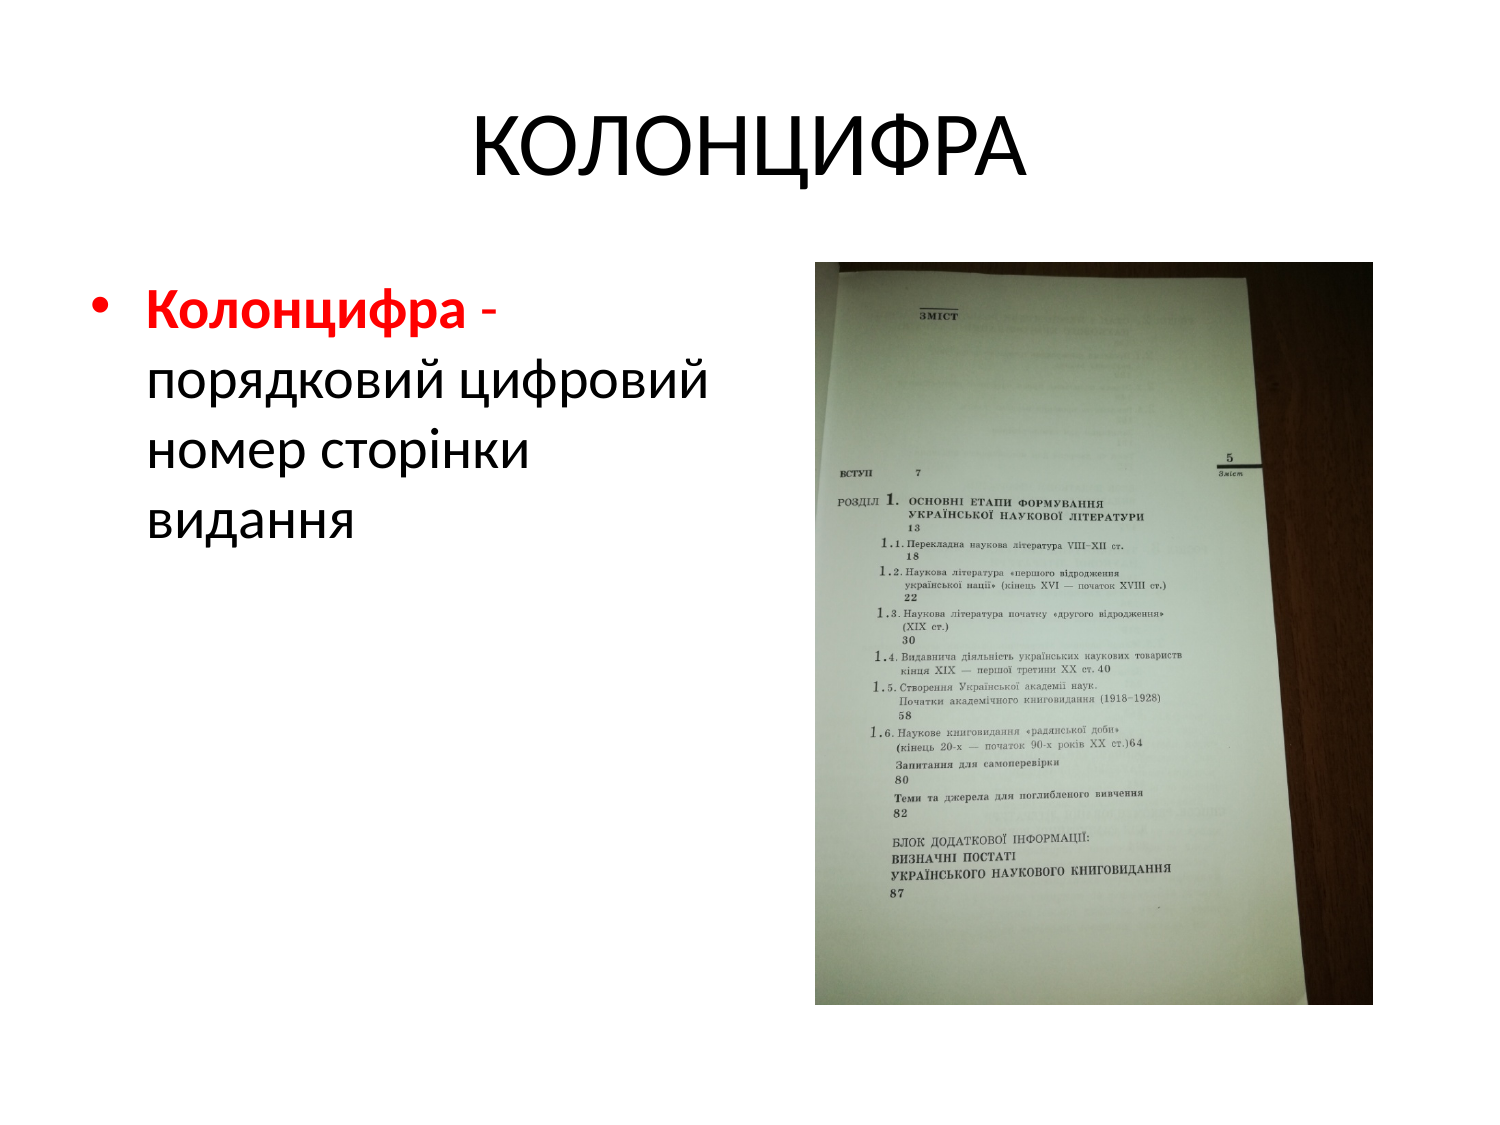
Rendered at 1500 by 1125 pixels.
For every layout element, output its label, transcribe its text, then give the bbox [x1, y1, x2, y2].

title КОЛОНЦИФРА [74, 44, 1426, 233]
list Колонцифра -порядковий цифровий номер сторінки видання [74, 262, 738, 1006]
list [815, 262, 1373, 1006]
